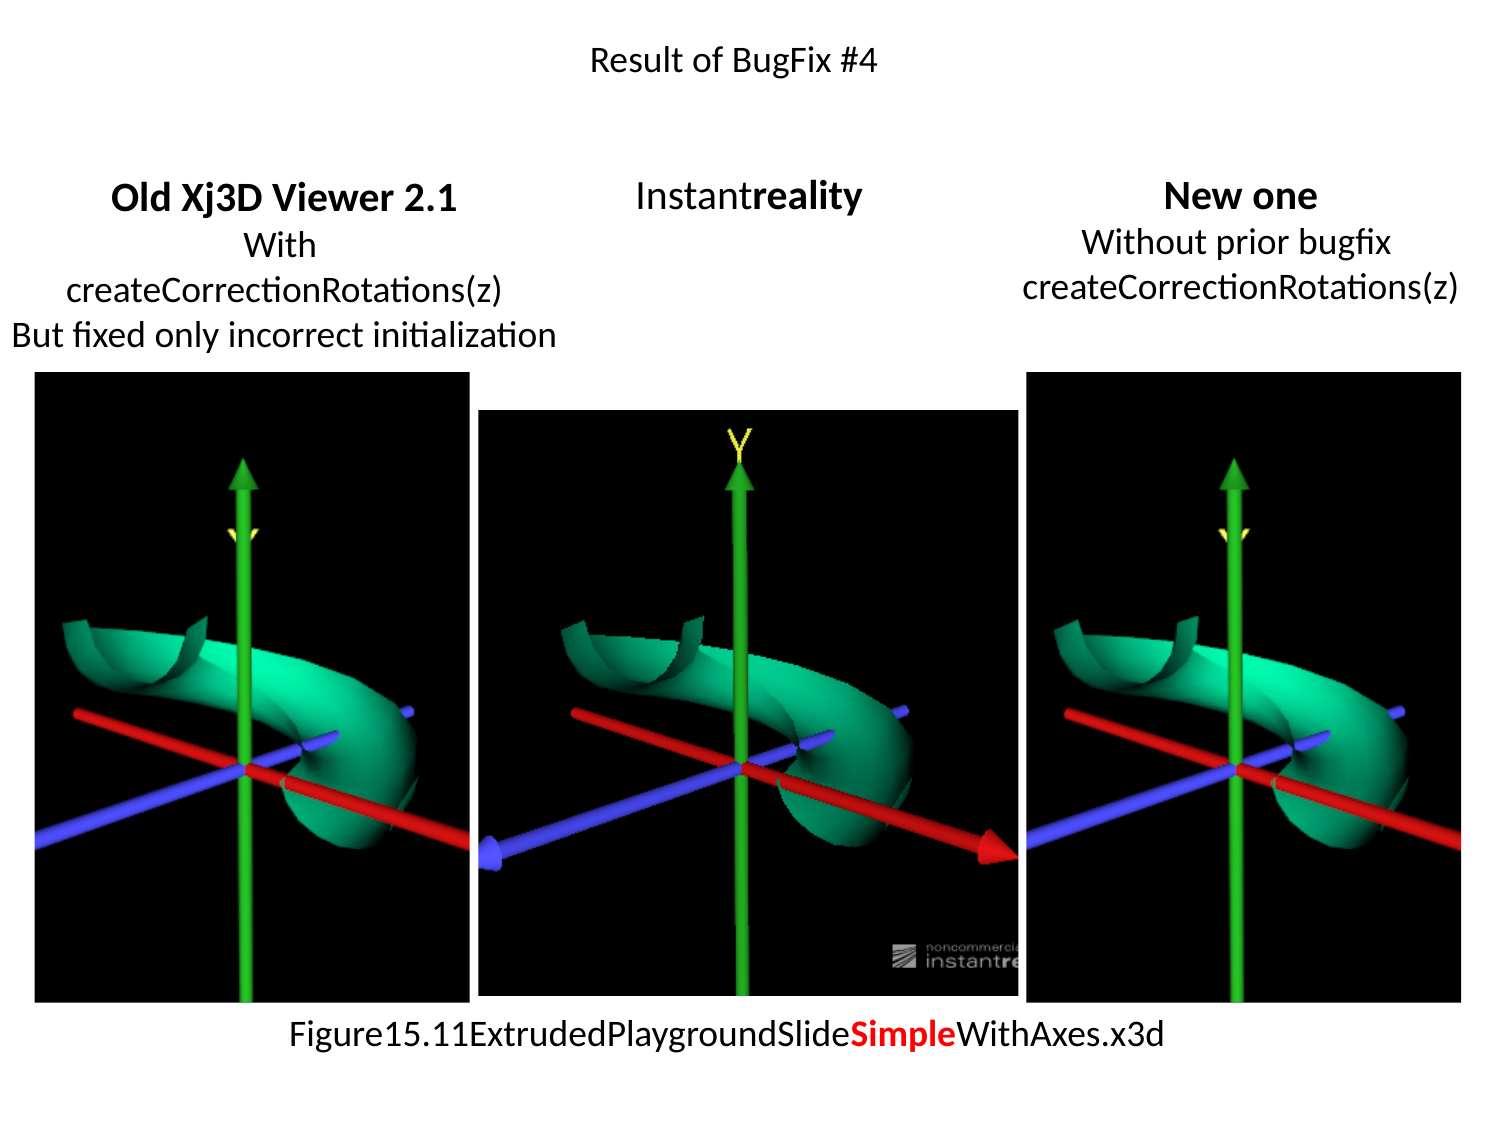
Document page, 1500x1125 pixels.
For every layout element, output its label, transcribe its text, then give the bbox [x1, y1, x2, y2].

text_box Old Xj3D Viewer 2.1 With createCorrectionRotations(z) But fixed only incorrect initialization [0, 162, 573, 363]
text_box New one Without prior bugfix createCorrectionRotations(z) [1007, 160, 1475, 315]
picture [34, 372, 470, 1003]
text_box Result of BugFix #4 [575, 27, 894, 88]
picture [478, 410, 1019, 996]
picture [1026, 372, 1462, 1003]
text_box Instantreality [620, 160, 878, 226]
text_box Figure15.11ExtrudedPlaygroundSlideSimpleWithAxes.x3d [274, 1001, 1304, 1062]
